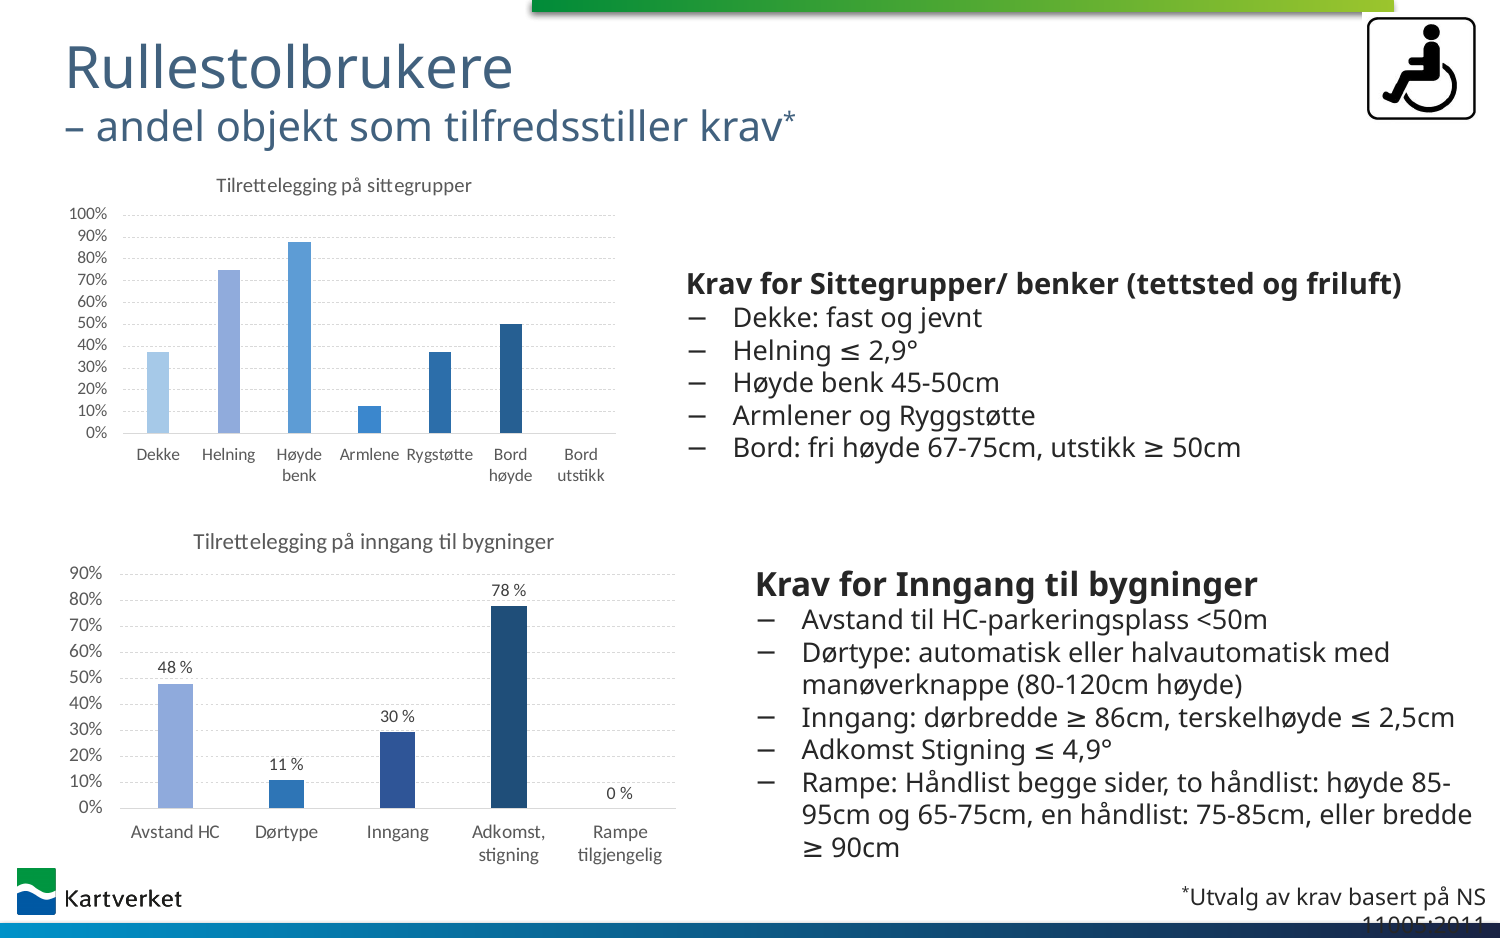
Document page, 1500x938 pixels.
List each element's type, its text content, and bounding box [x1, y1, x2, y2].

picture [62, 520, 687, 874]
text_box Krav for Inngang til bygninger Avstand til HC-parkeringsplass <50m Dørtype: automatisk eller halvautomatisk med manøverknappe (80-120cm høyde) Inngang: dørbredde ≥ 86cm, terskelhøyde ≤ 2,5cm Adkomst Stigning ≤ 4,9° Rampe: Håndlist begge sider, to håndlist: høyde 85-95cm og 65-75cm, en håndlist: 75-85cm, eller bredde ≥ 90cm [740, 555, 1491, 870]
text_box Rullestolbrukere – andel objekt som tilfredsstiller krav* [49, 25, 1431, 158]
picture [1362, 12, 1481, 126]
text_box *Utvalg av krav basert på NS 11005:2011 [1068, 873, 1500, 938]
picture [62, 166, 626, 492]
text_box Krav for Sittegrupper/ benker (tettsted og friluft) Dekke: fast og jevnt Helning ≤ 2,9° Høyde benk 45-50cm Armlener og Ryggstøtte Bord: fri høyde 67-75cm, utstikk ≥ 50cm [670, 258, 1418, 471]
